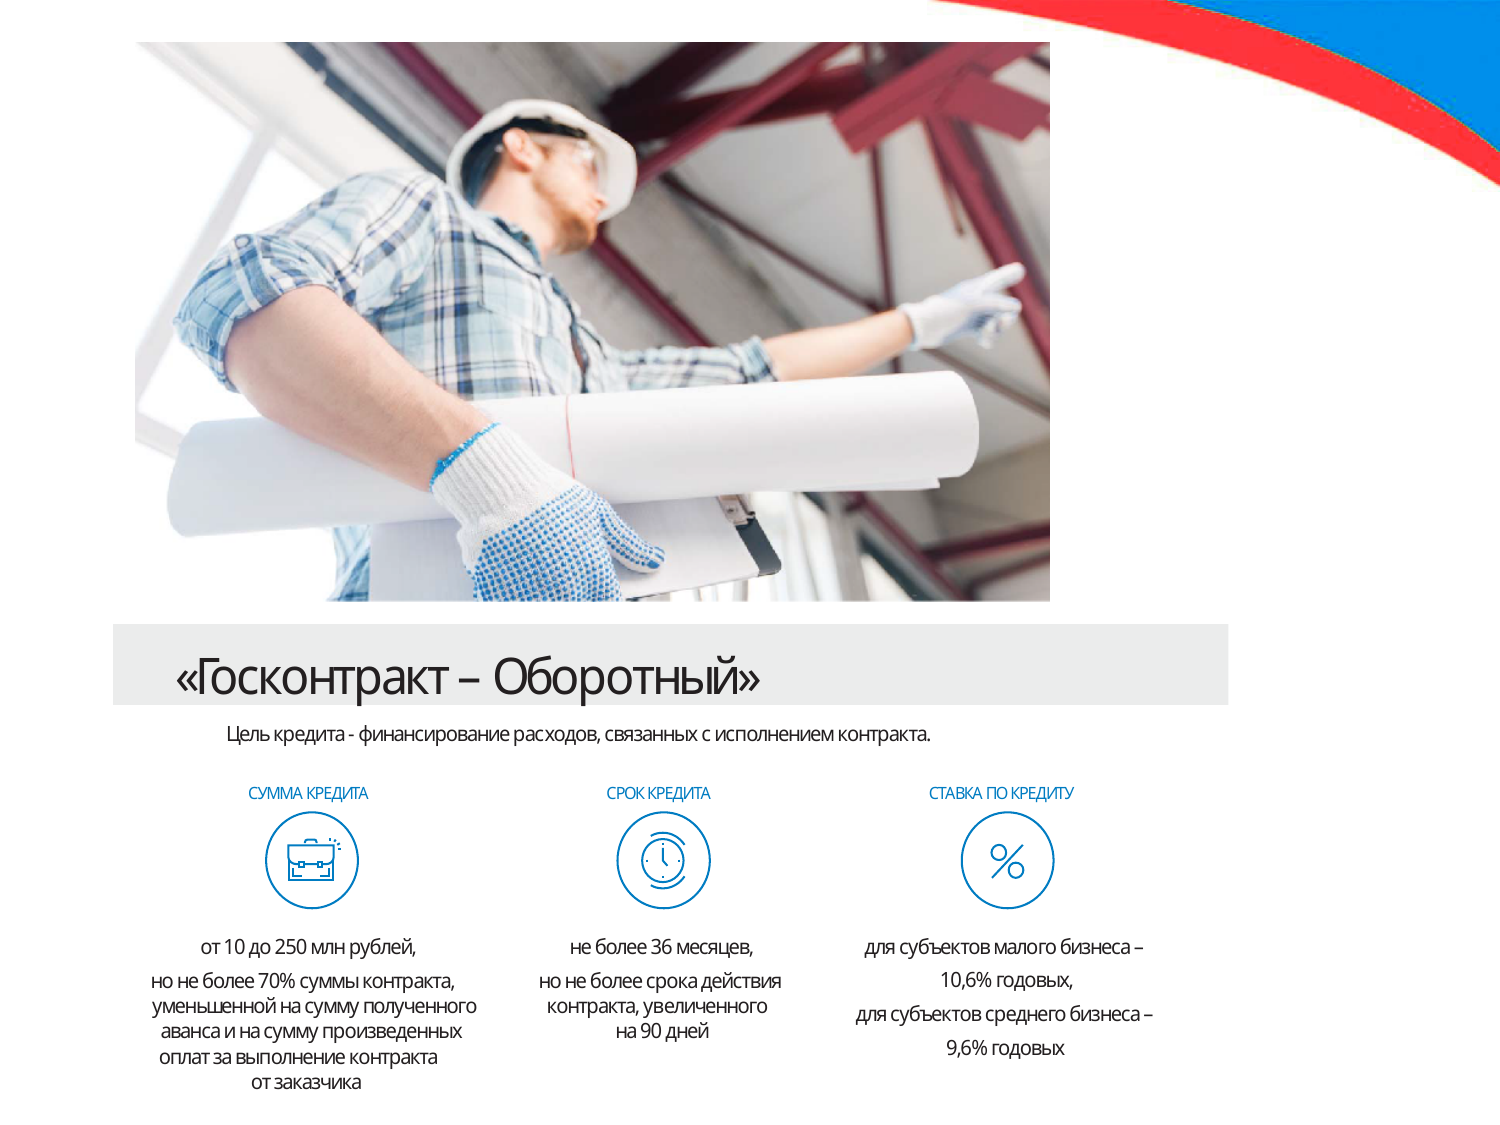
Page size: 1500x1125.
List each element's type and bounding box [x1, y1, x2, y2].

picture [135, 0, 1500, 602]
picture [111, 624, 1229, 1096]
